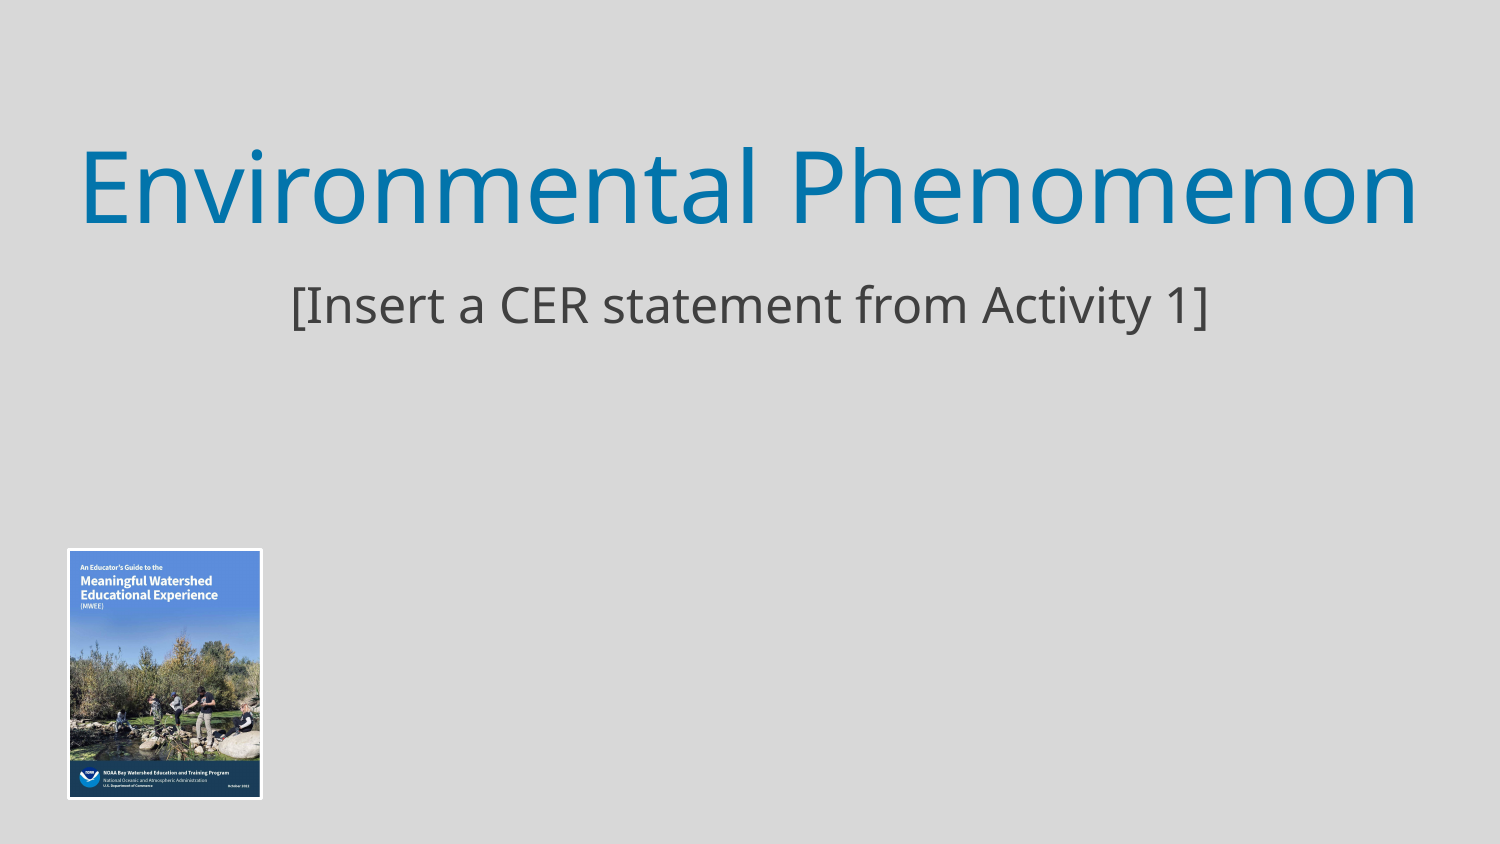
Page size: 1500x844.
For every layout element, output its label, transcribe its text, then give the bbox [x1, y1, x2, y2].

picture [69, 551, 260, 797]
title Environmental Phenomenon [51, 128, 1449, 258]
subtitle [Insert a CER statement from Activity 1] [51, 258, 1449, 512]
